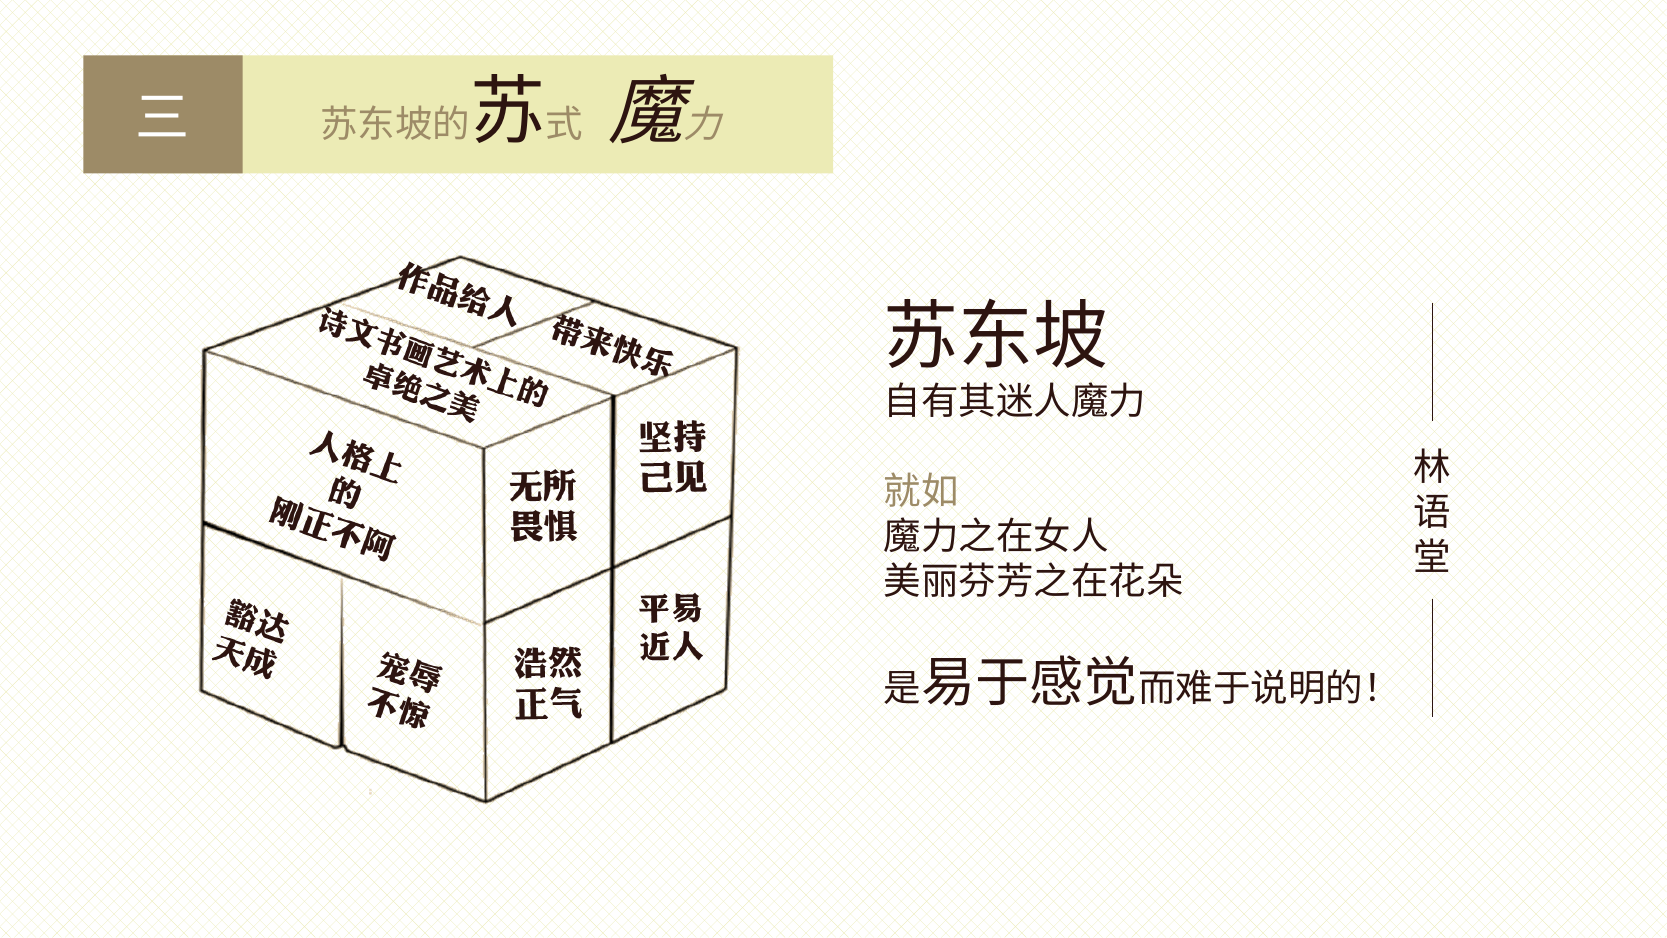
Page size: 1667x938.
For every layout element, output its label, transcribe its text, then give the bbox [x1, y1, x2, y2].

text_box 苏东坡 自有其迷人魔力 就如 魔力之在女人 美丽芬芳之在花朵 是易于感觉而难于说明的！ [868, 279, 1531, 720]
text_box 苏东坡的苏式 魔力 [305, 55, 736, 161]
picture [91, 220, 763, 812]
text_box 三 [81, 53, 245, 175]
text_box [245, 53, 835, 175]
text_box 林语堂 [1394, 435, 1472, 586]
